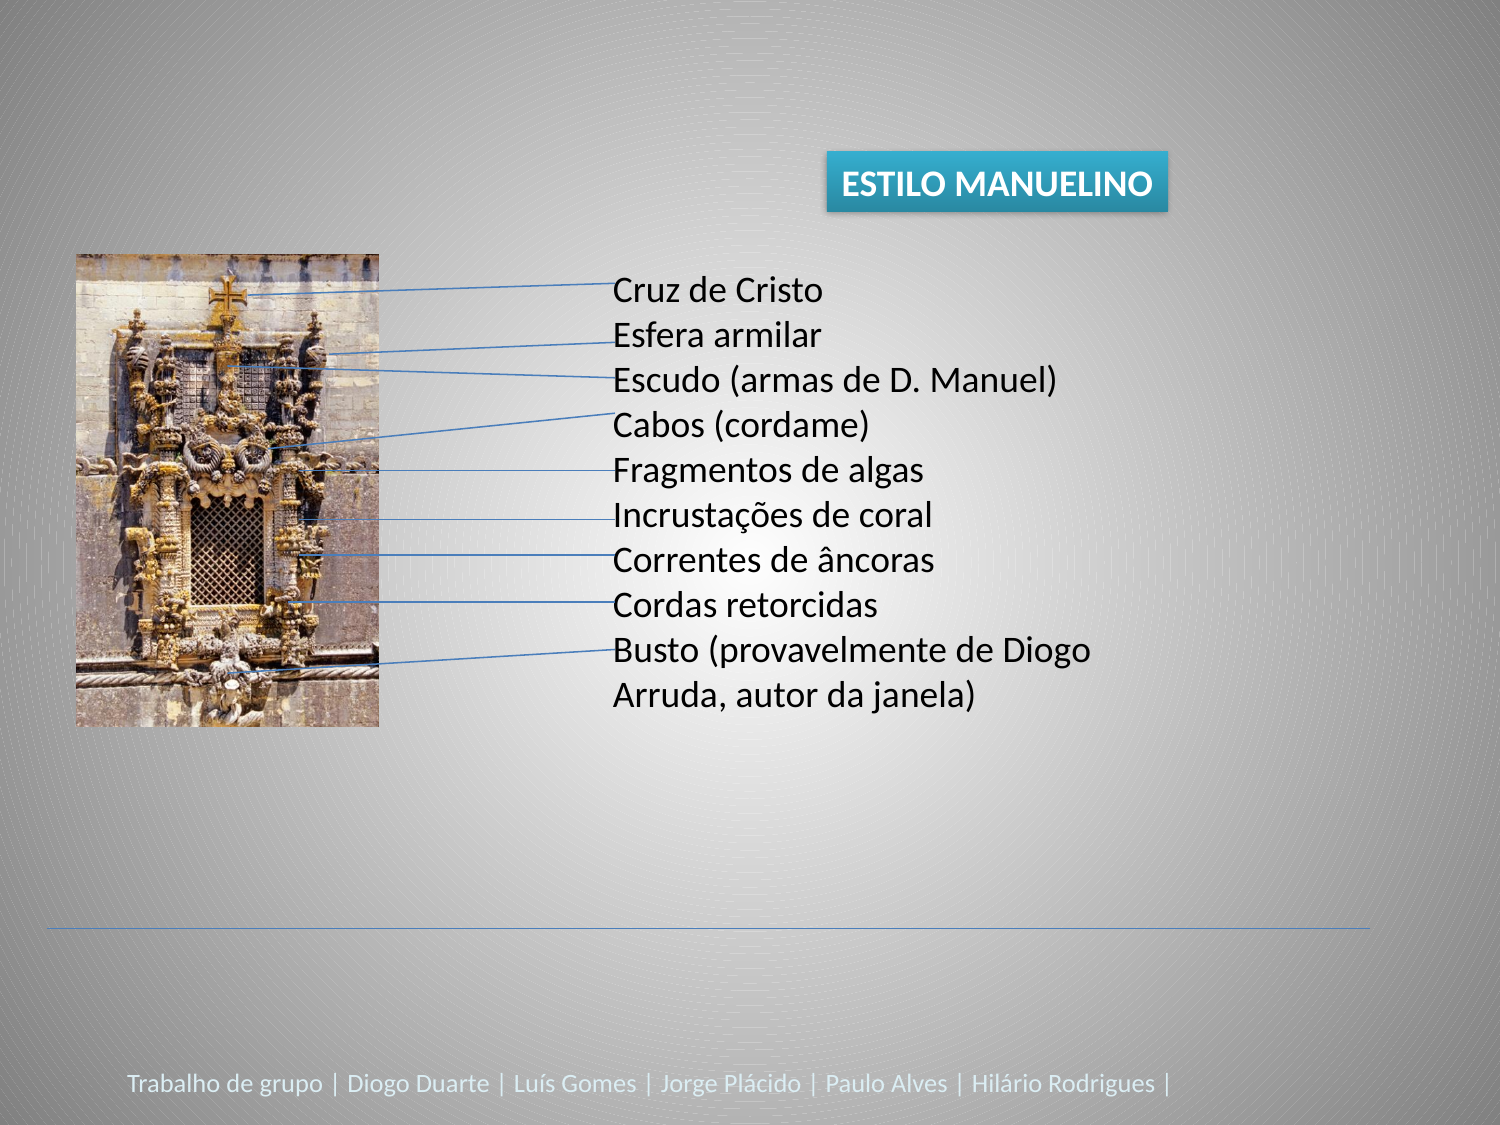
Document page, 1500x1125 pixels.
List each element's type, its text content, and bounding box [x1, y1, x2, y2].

text_box Trabalho de grupo | Diogo Duarte | Luís Gomes | Jorge Plácido | Paulo Alves | Hilário Rodrigues | [112, 1058, 1270, 1106]
text_box ESTILO MANUELINO [826, 151, 1169, 211]
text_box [76, 212, 1247, 729]
